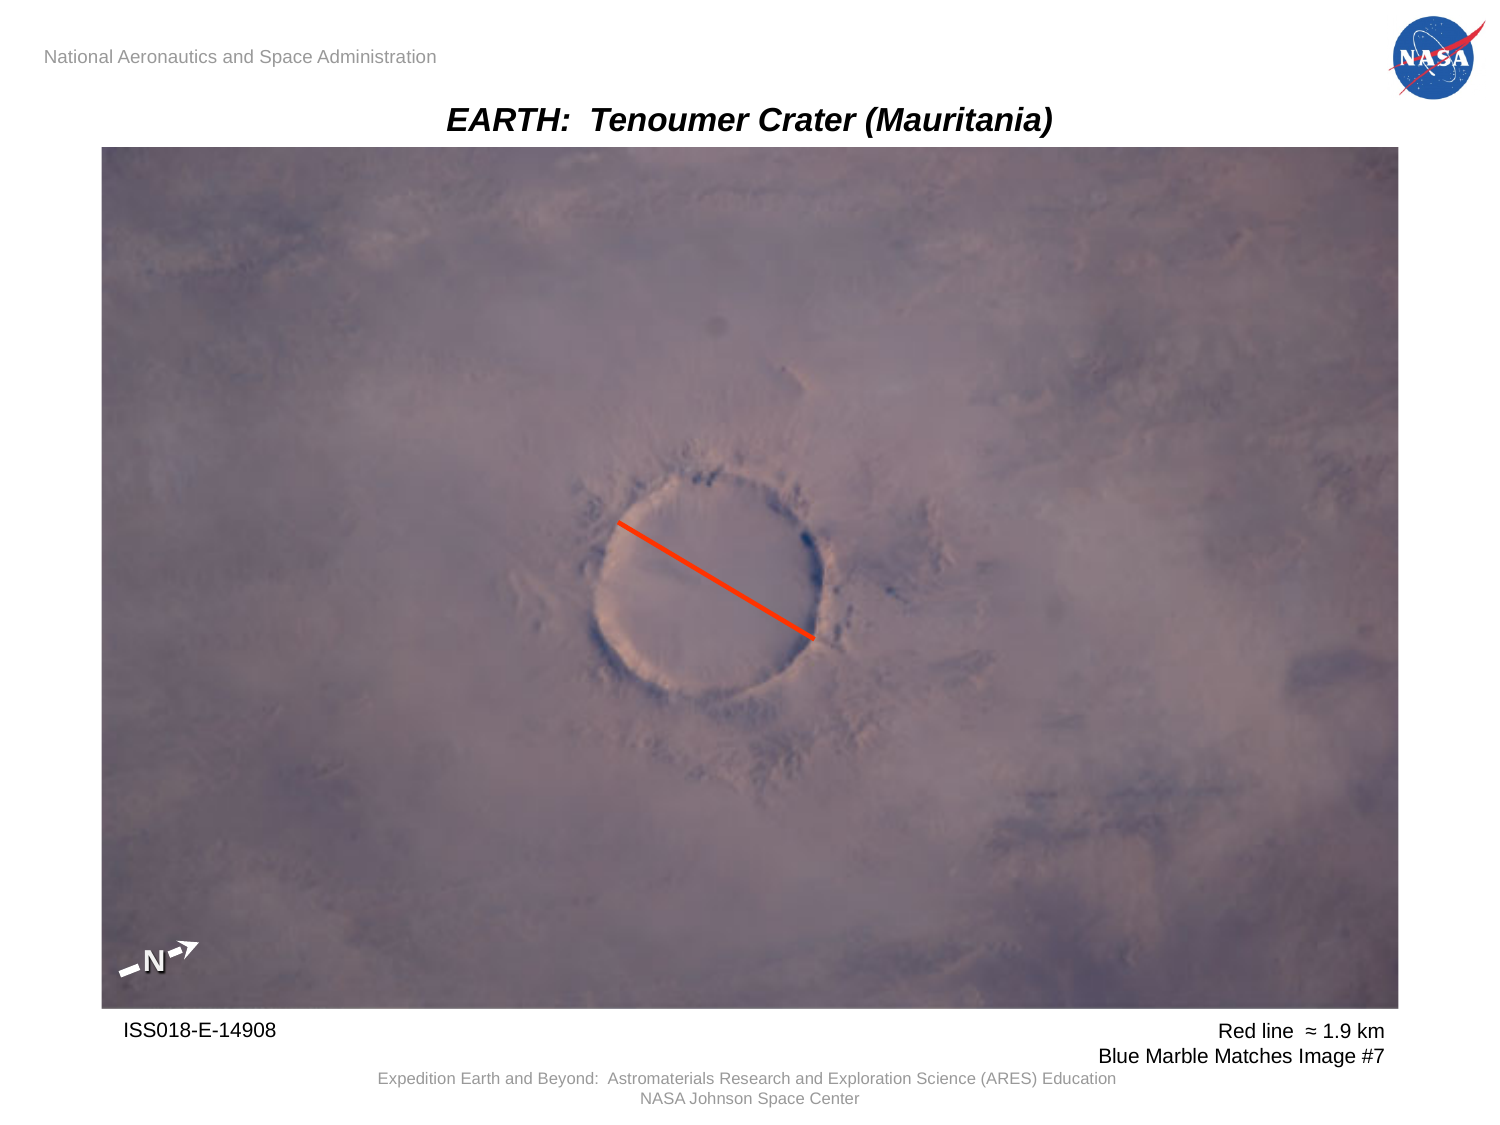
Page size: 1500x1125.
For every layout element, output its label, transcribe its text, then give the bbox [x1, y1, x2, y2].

picture [1387, 15, 1486, 100]
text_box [101, 147, 1399, 1075]
text_box EARTH: Tenoumer Crater (Mauritania) [381, 90, 1119, 146]
